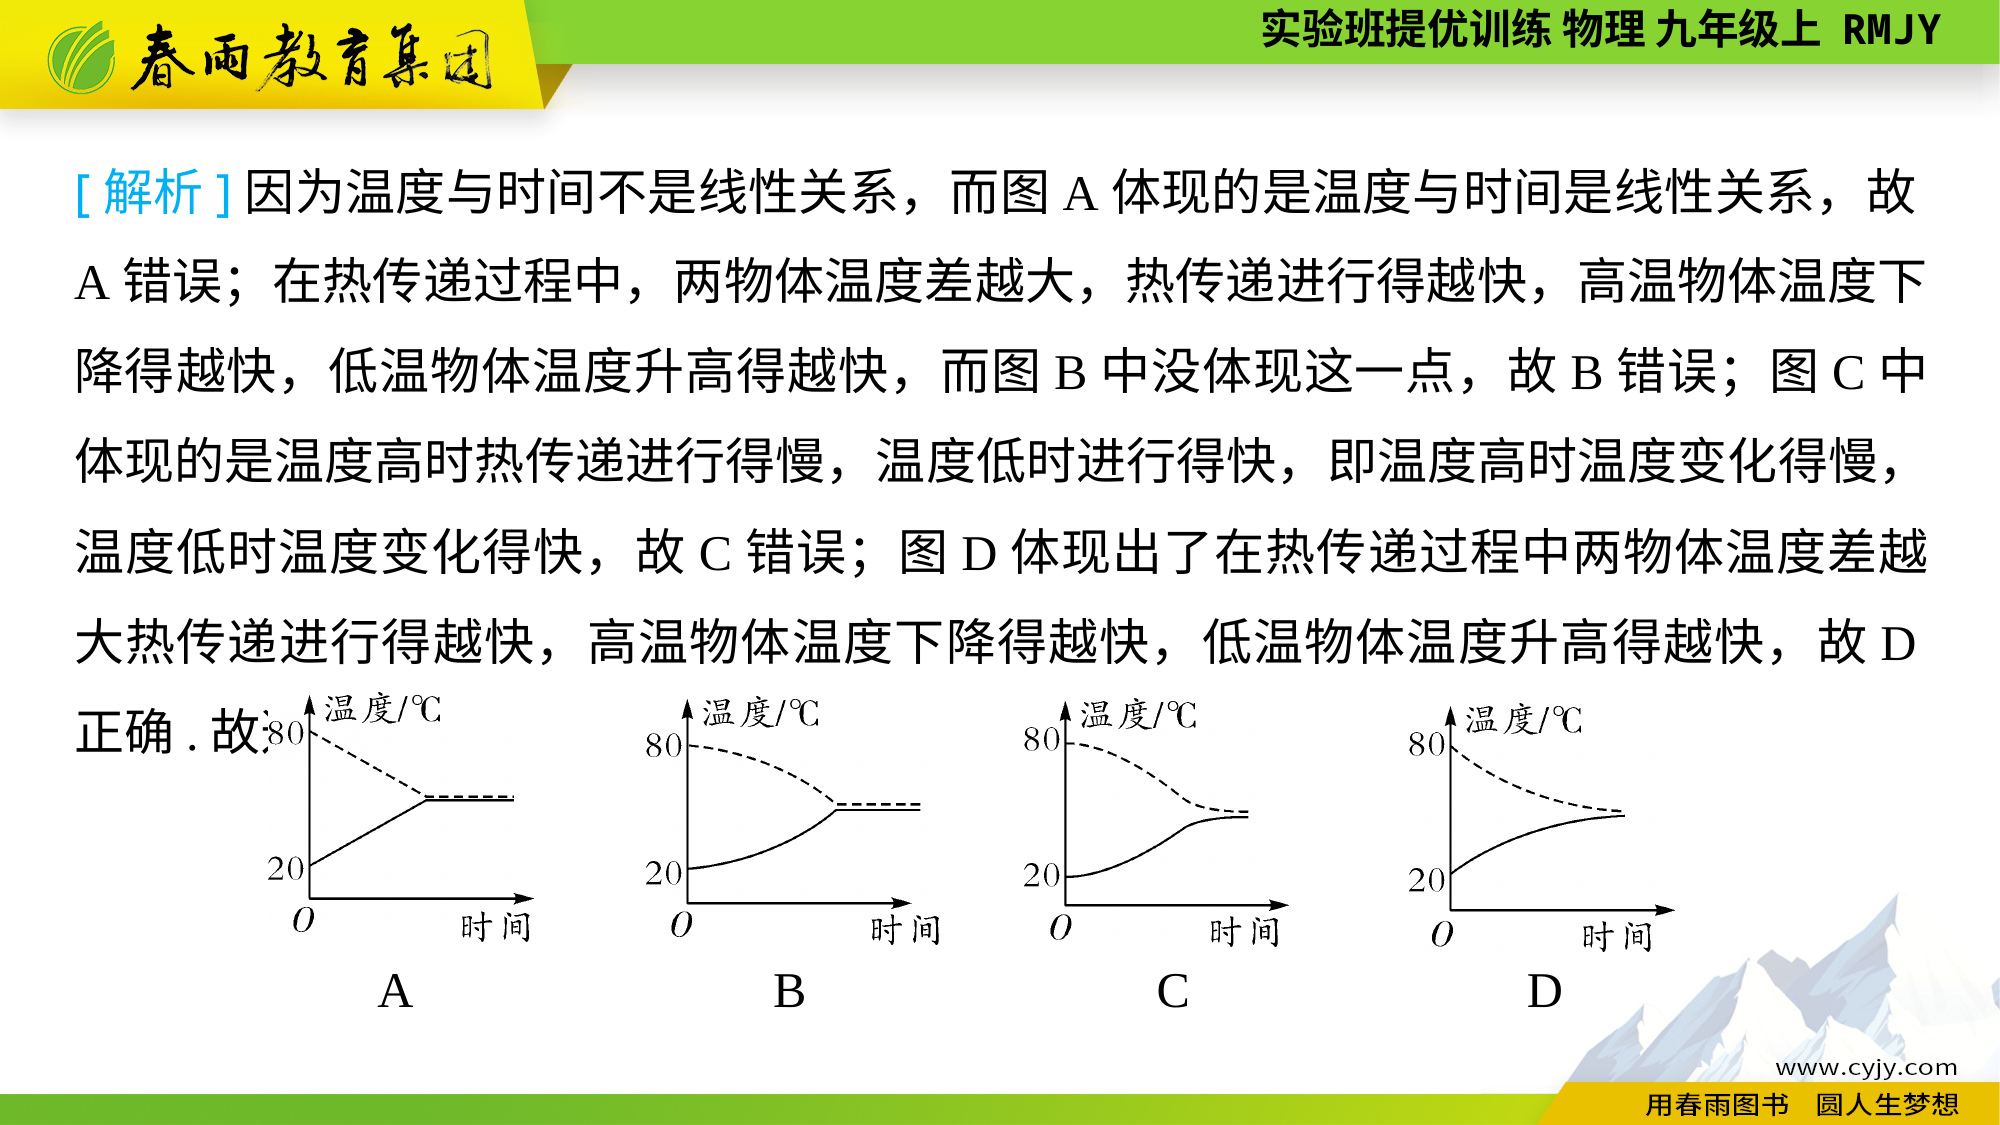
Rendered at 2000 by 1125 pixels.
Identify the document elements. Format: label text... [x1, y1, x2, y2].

list [解析]因为温度与时间不是线性关系，而图A体现的是温度与时间是线性关系，故A错误；在热传递过程中，两物体温度差越大，热传递进行得越快，高温物体温度下降得越快，低温物体温度升高得越快，而图B中没体现这一点，故B错误；图C中体现的是温度高时热传递进行得慢，温度低时进行得快，即温度高时温度变化得慢，温度低时温度变化得快，故C错误；图D体现出了在热传递过程中两物体温度差越大热传递进行得越快，高温物体温度下降得越快，低温物体温度升高得越快，故D正确.故选D. [59, 122, 1944, 672]
text_box A B C D [362, 969, 1627, 1025]
picture [0, 0, 2000, 1125]
